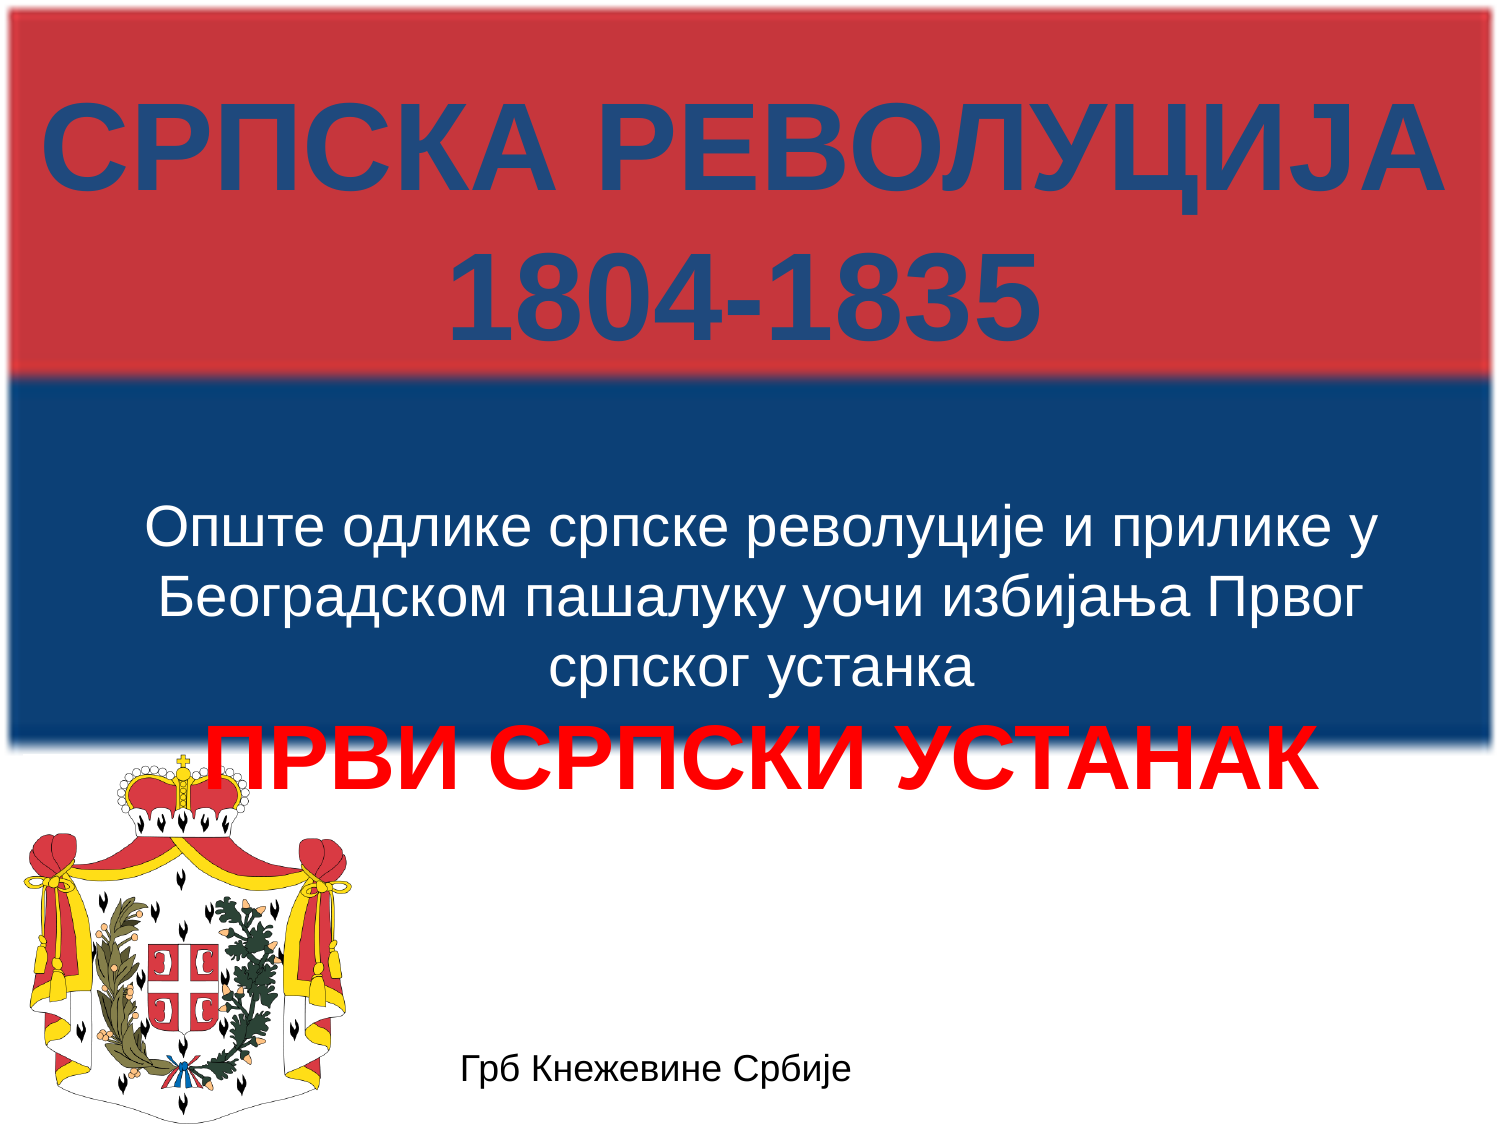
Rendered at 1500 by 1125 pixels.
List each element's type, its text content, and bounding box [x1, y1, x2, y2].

text_box СРПСКА РЕВОЛУЦИЈА 1804-1835 [23, 58, 1465, 374]
picture [0, 0, 1500, 1125]
text_box Опште одлике српске револуције и прилике у Београдском пашалуку уочи избијања Првог српског устанка ПРВИ СРПСКИ УСТАНАК [58, 480, 1465, 816]
text_box Грб Кнежевине Србије [445, 1036, 973, 1096]
